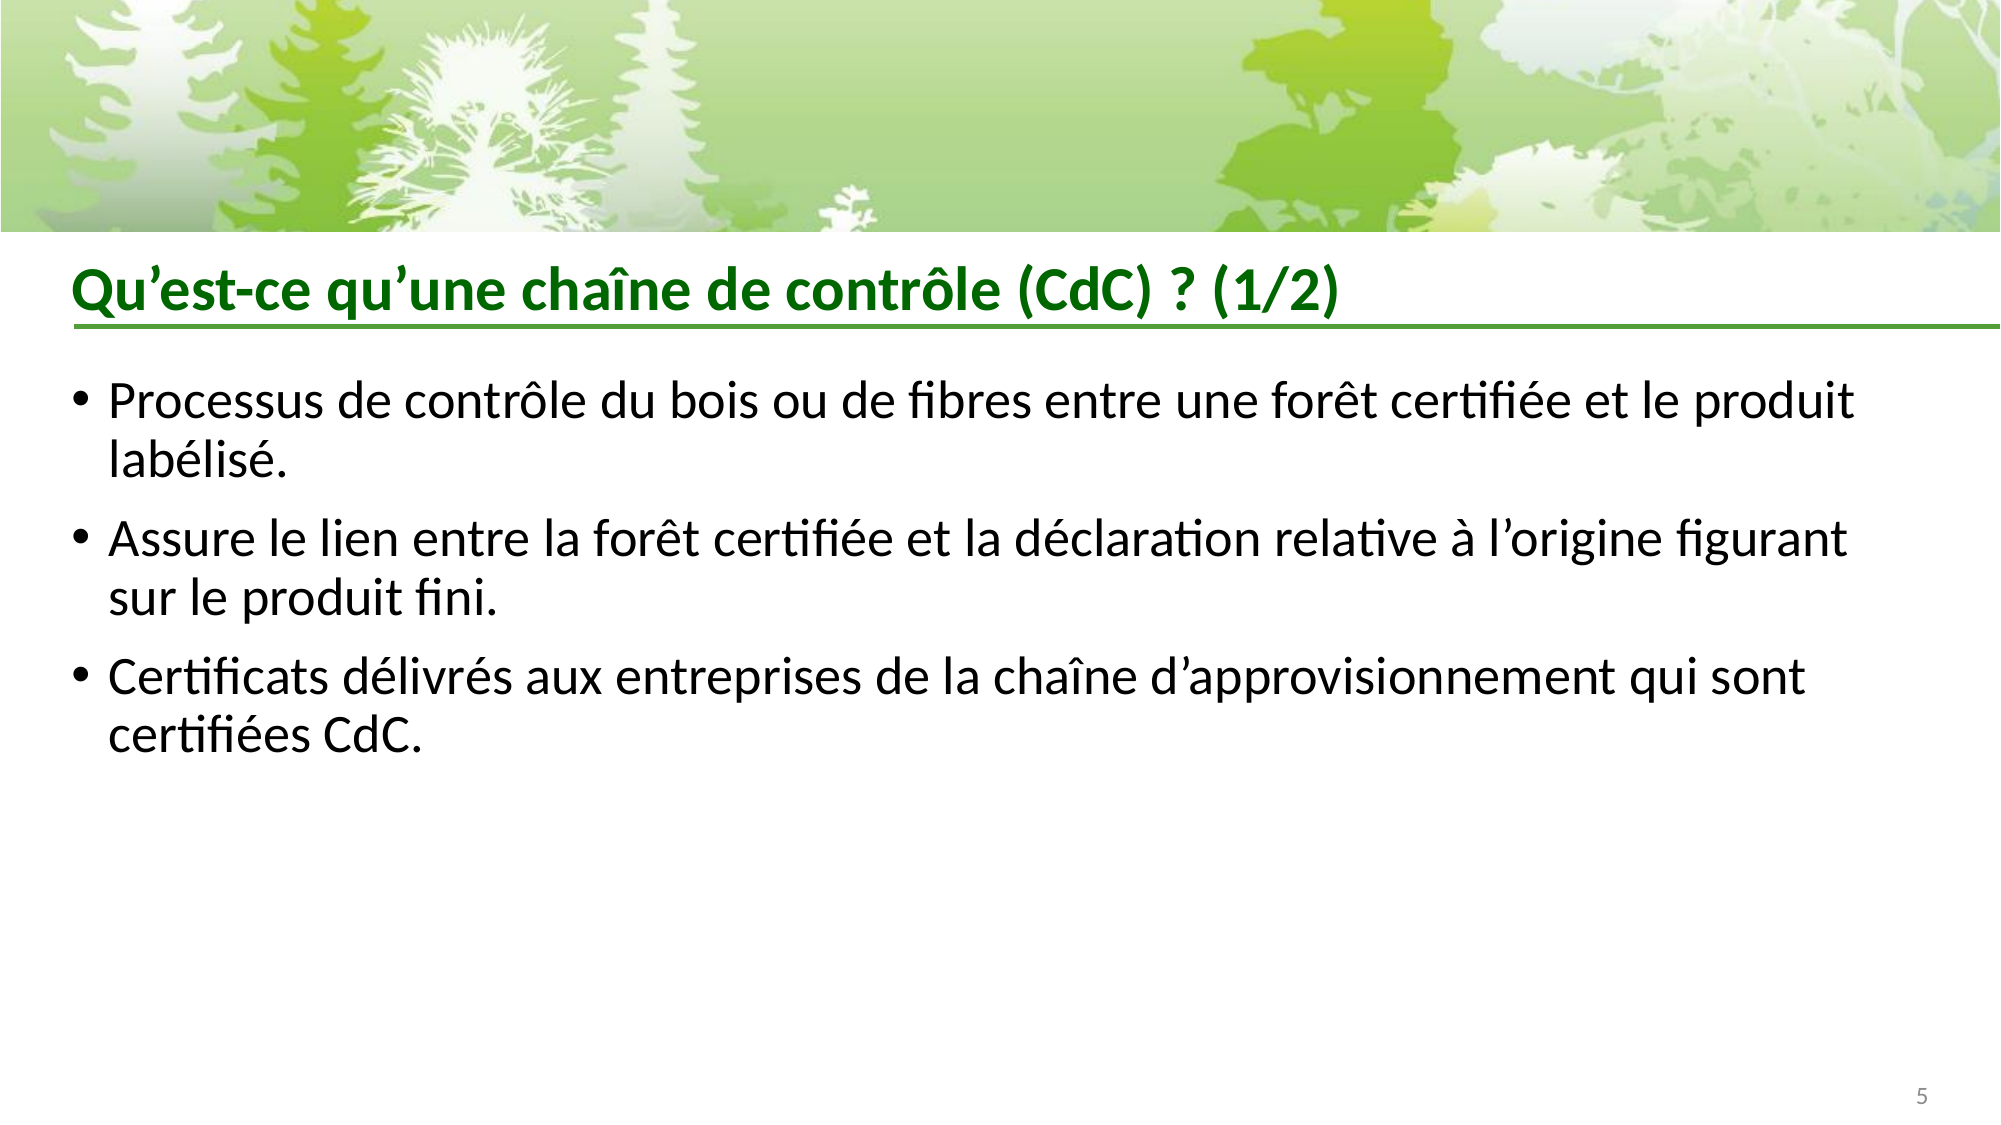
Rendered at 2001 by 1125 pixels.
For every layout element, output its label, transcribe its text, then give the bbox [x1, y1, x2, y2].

slide_number 5 [1493, 1065, 1944, 1125]
list Processus de contrôle du bois ou de fibres entre une forêt certifiée et le produit labélisé. Assure le lien entre la forêt certifiée et la déclaration relative à l’origine figurant sur le produit fini. Certificats délivrés aux entreprises de la chaîne d’approvisionnement qui sont certifiées CdC. [56, 364, 1944, 970]
picture [0, 0, 2000, 232]
title Qu’est-ce qu’une chaîne de contrôle (CdC) ? (1/2) [56, 181, 1782, 364]
